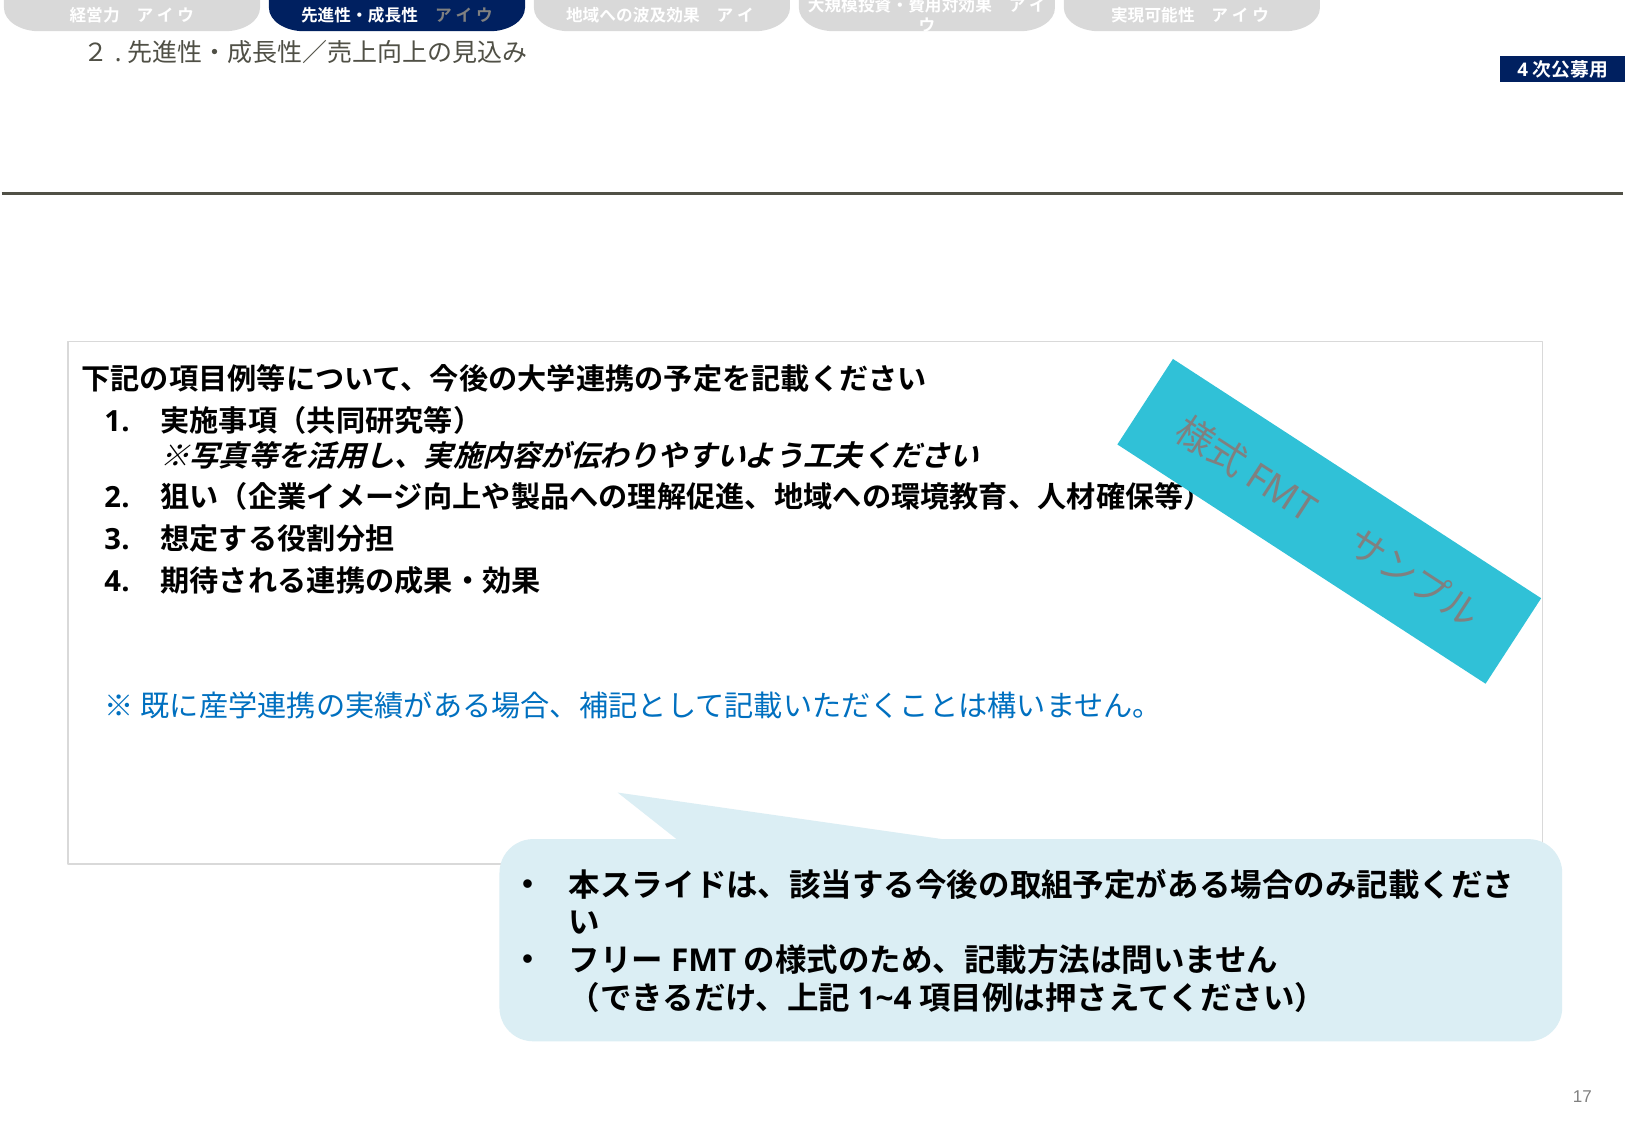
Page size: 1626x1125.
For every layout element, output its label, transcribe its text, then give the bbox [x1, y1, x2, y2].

text_box 地域への波及効果 ア イ [533, 0, 791, 33]
text_box 先進性・成長性 ア イ ウ [268, 0, 526, 33]
title ２.先進性・成長性／売上向上の見込み [83, 39, 1542, 68]
text_box 下記の項目例等について、今後の大学連携の予定を記載ください 実施事項（共同研究等） ※写真等を活用し、実施内容が伝わりやすいよう工夫ください 狙い（企業イメージ向上や製品への理解促進、地域への環境教育、人材確保等） 想定する役割分担 期待される連携の成果・効果 ※既に産学連携の実績がある場合、補記として記載いただくことは構いません。 [67, 340, 1543, 865]
text_box 実現可能性 ア イ ウ [1062, 0, 1321, 33]
text_box 様式FMT サンプル [1116, 358, 1542, 685]
text_box 本スライドは、該当する今後の取組予定がある場合のみ記載ください フリーFMTの様式のため、記載方法は問いません （できるだけ、上記1~4項目例は押さえてください） [498, 791, 1564, 1043]
text_box 経営力 ア イ ウ [3, 0, 261, 33]
text_box 大規模投資・費用対効果 ア イ ウ [798, 0, 1056, 33]
